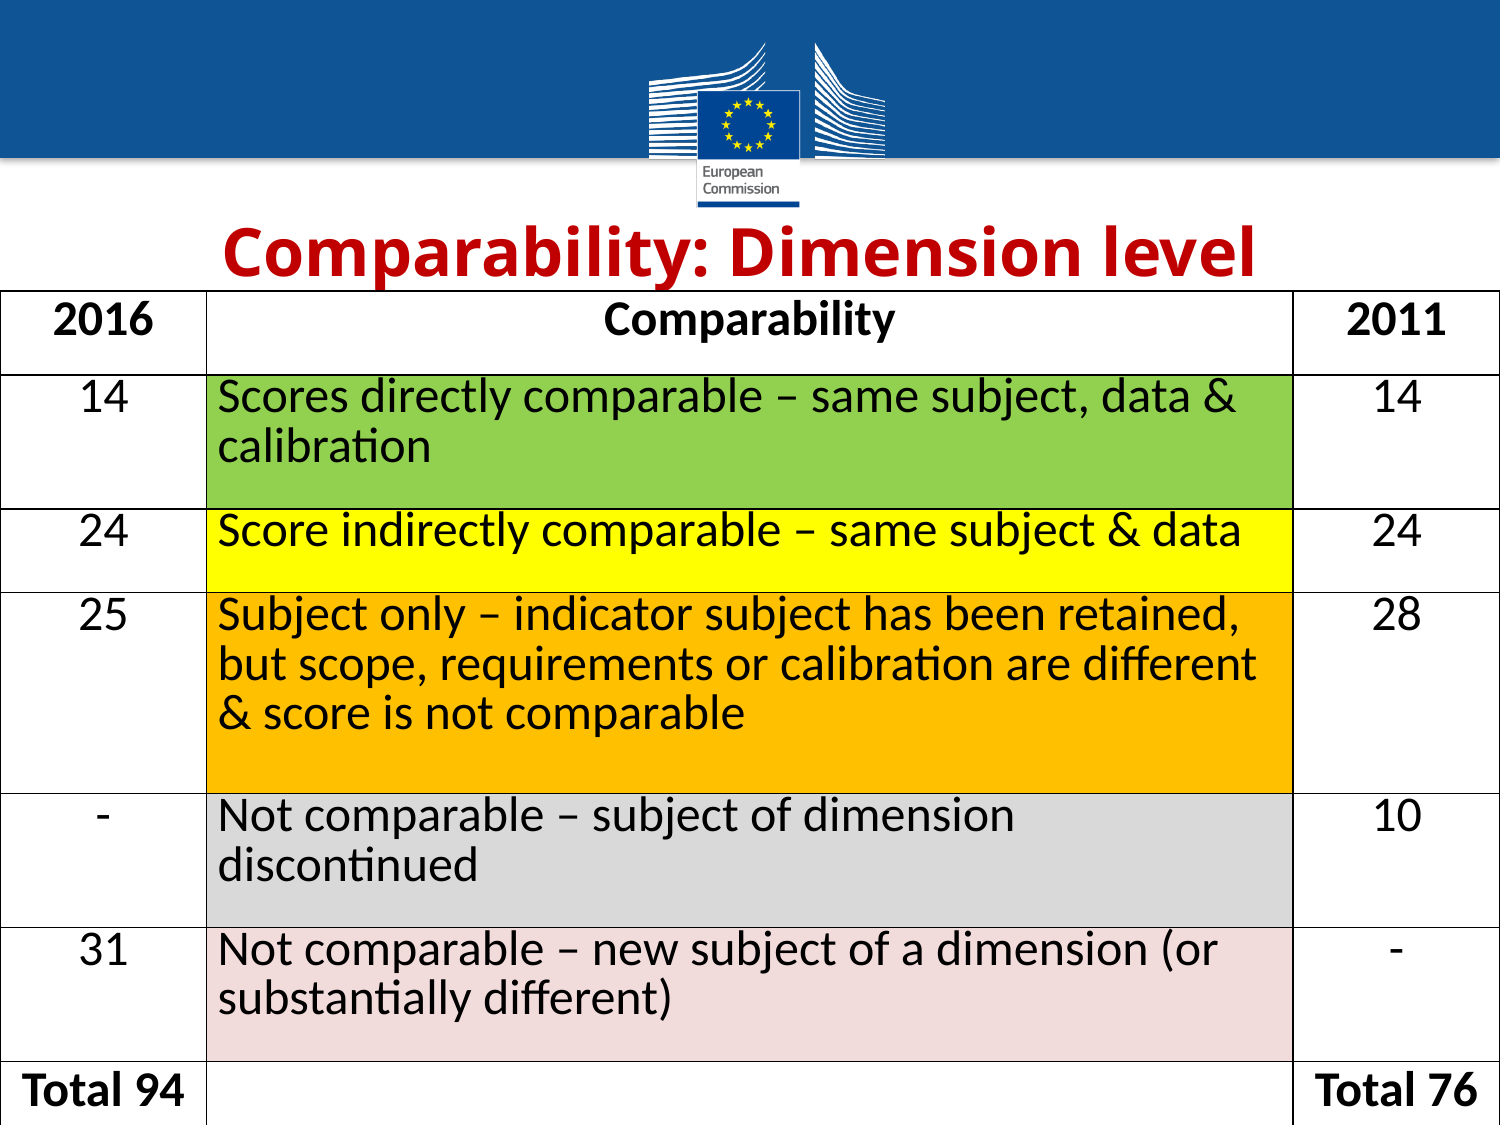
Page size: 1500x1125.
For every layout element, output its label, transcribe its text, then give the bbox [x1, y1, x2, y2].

table_cell 14 [1294, 376, 1499, 508]
table_cell - [1, 794, 206, 927]
table_cell Total 94 [1, 1062, 206, 1125]
table_header 2016 [1, 292, 206, 374]
table_cell Total 76 [1294, 1062, 1499, 1125]
table_cell 24 [1294, 510, 1499, 592]
table_cell Not comparable – subject of dimension discontinued [207, 794, 1292, 927]
table_cell 10 [1294, 794, 1499, 927]
table_cell [207, 1062, 1292, 1125]
table_cell Not comparable – new subject of a dimension (or substantially different) [207, 928, 1292, 1061]
table_cell 25 [1, 593, 206, 793]
table_header 2011 [1294, 292, 1499, 374]
picture [649, 42, 885, 208]
table_cell Scores directly comparable – same subject, data & calibration [207, 376, 1292, 508]
table_cell 14 [1, 376, 206, 508]
table_cell - [1294, 928, 1499, 1061]
table_cell 31 [1, 928, 206, 1061]
title Comparability: Dimension level [64, 208, 1415, 290]
table_cell Score indirectly comparable – same subject & data [207, 510, 1292, 592]
table_header Comparability [207, 292, 1292, 374]
table_cell Subject only – indicator subject has been retained, but scope, requirements or calibration are different & score is not comparable [207, 593, 1292, 793]
table_cell 28 [1294, 593, 1499, 793]
table_cell 24 [1, 510, 206, 592]
